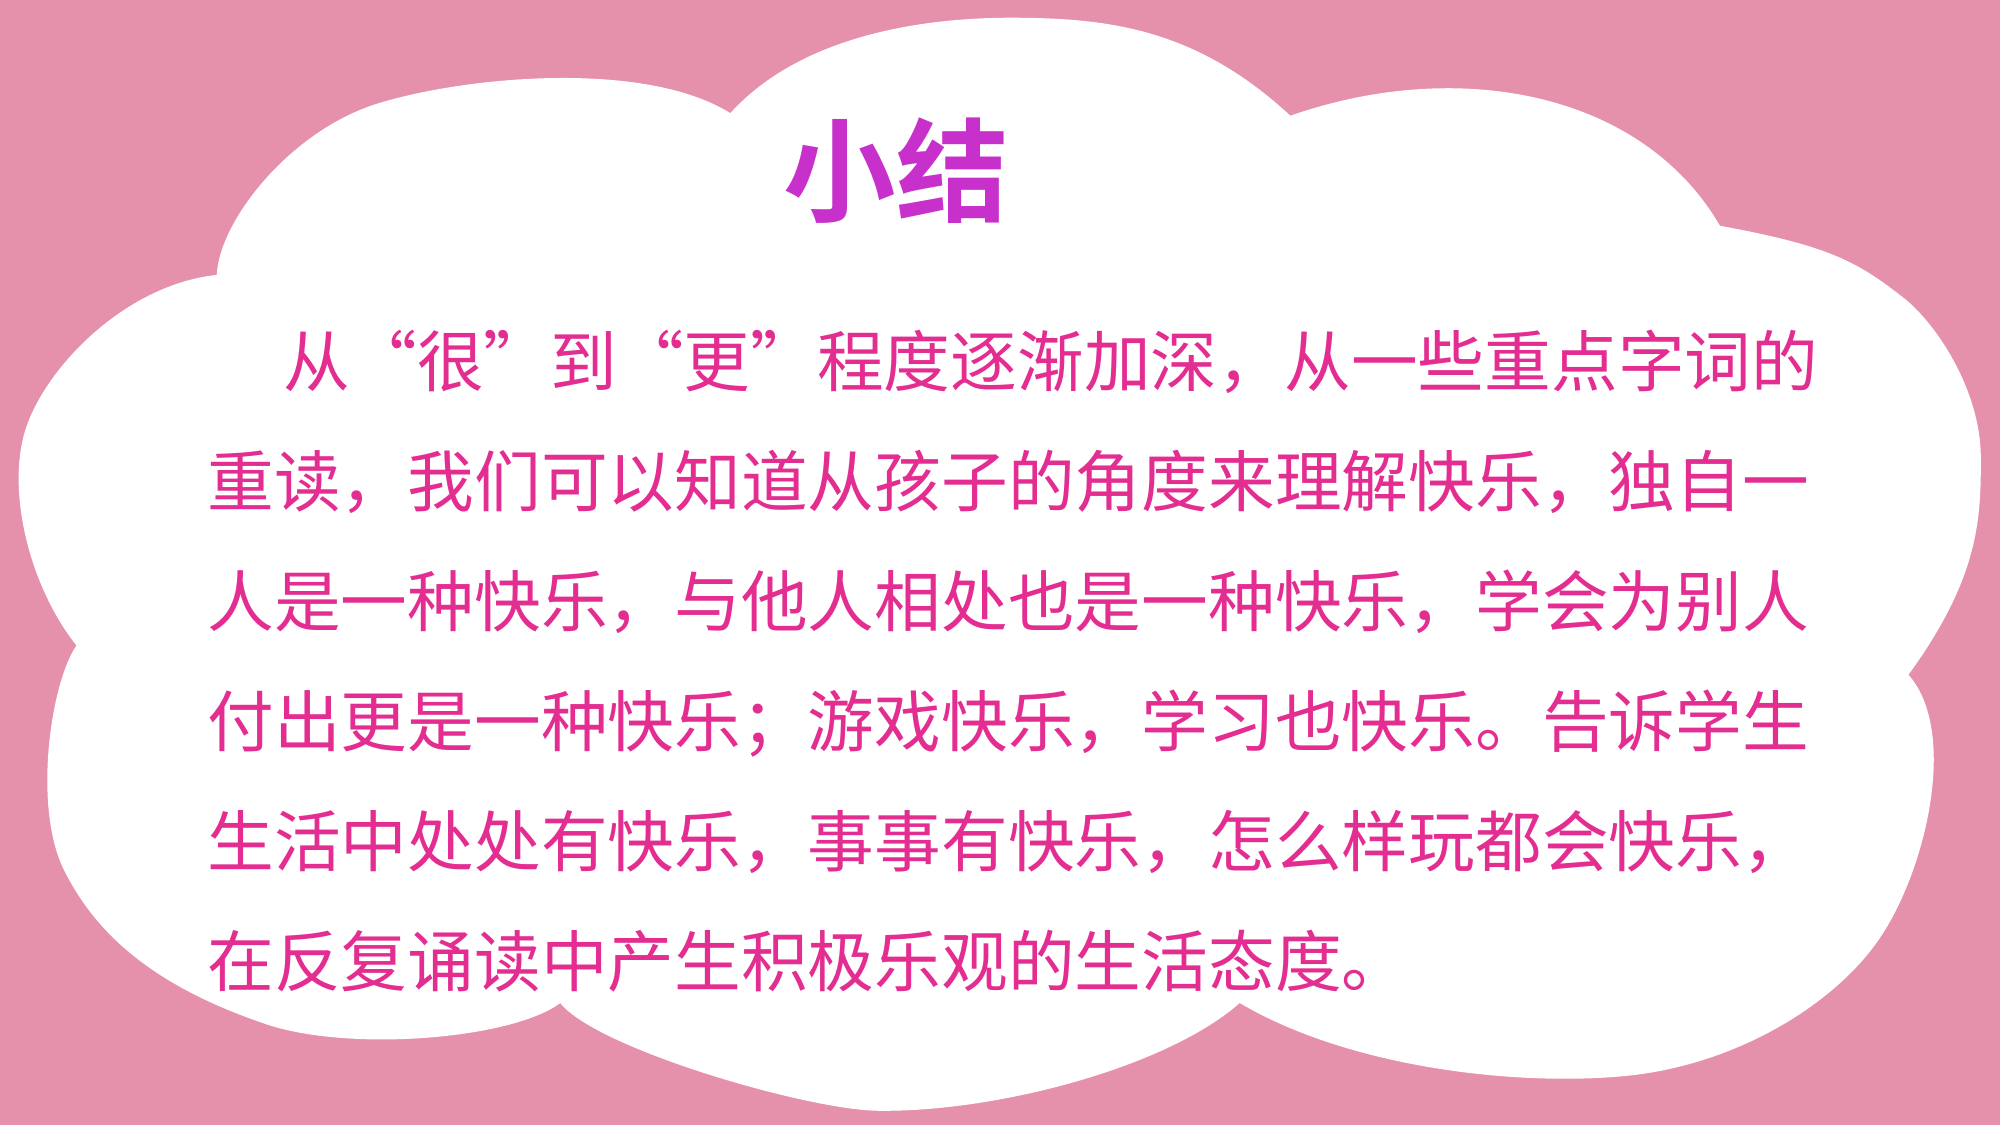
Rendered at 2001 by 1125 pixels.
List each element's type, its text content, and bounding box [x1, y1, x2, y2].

text_box 小结 [769, 94, 1293, 244]
text_box 从“很”到“更”程度逐渐加深，从一些重点字词的重读，我们可以知道从孩子的角度来理解快乐，独自一人是一种快乐，与他人相处也是一种快乐，学会为别人付出更是一种快乐；游戏快乐，学习也快乐。告诉学生生活中处处有快乐，事事有快乐，怎么样玩都会快乐，在反复诵读中产生积极乐观的生活态度。 [192, 272, 1877, 1008]
